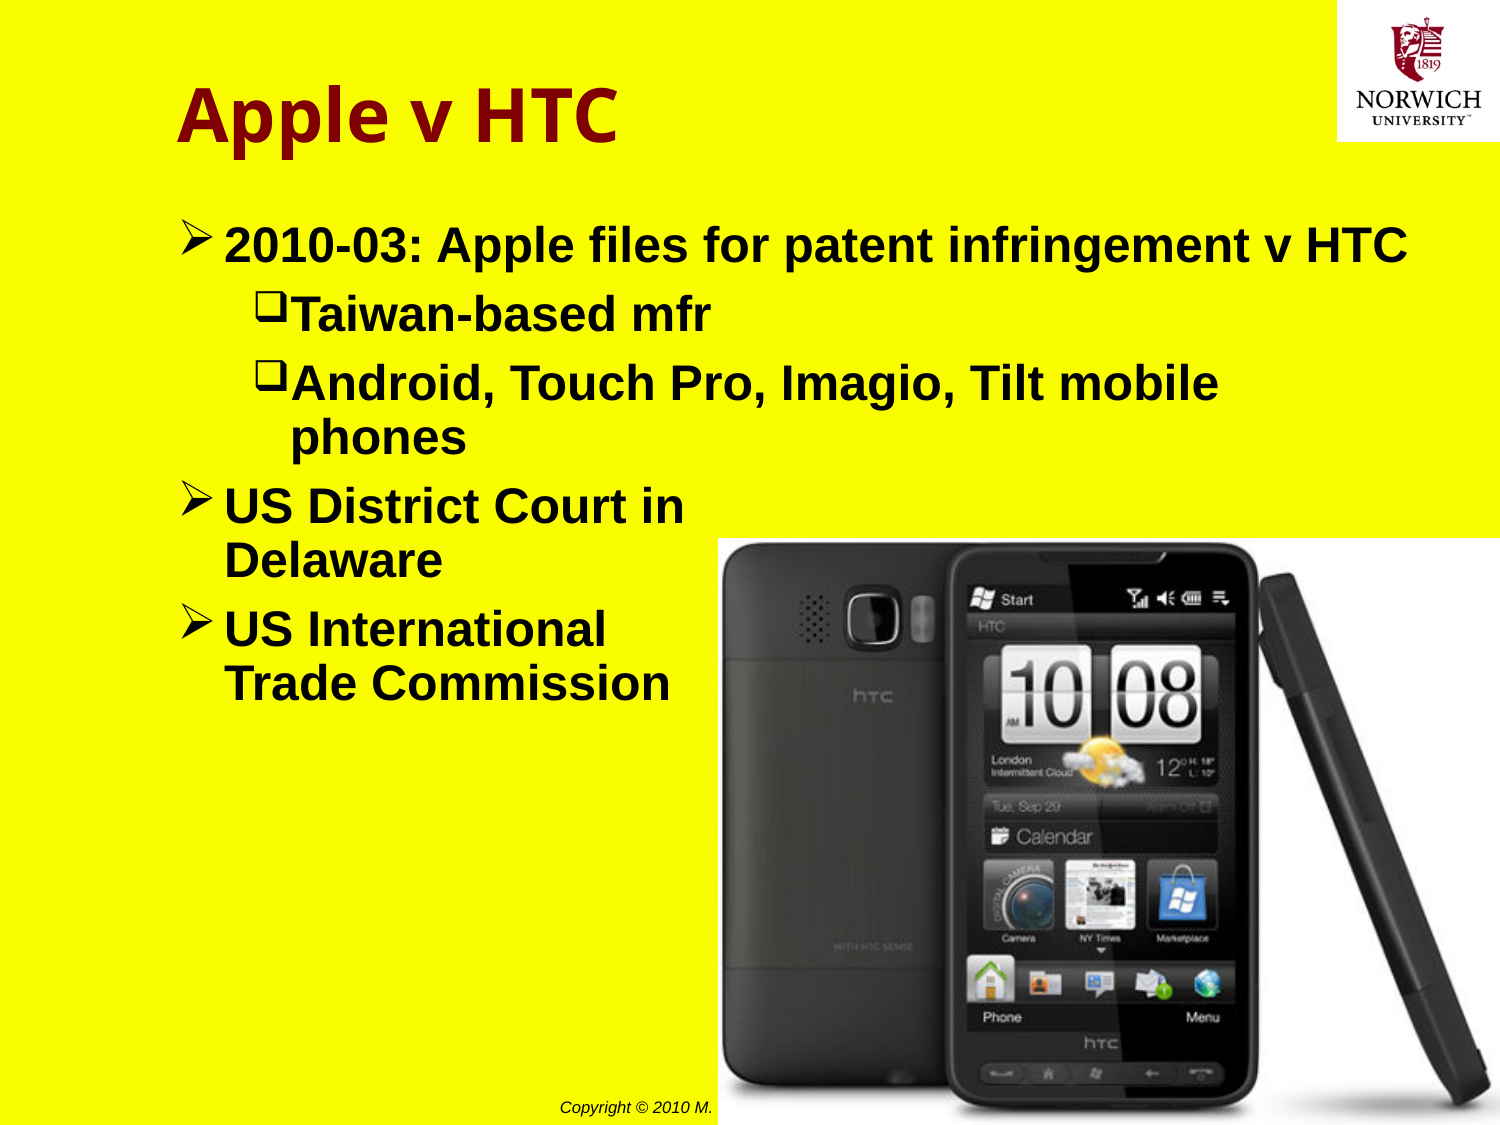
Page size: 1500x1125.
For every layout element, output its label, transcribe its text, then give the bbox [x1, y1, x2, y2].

picture [718, 538, 1500, 1125]
title Apple v HTC [161, 24, 1339, 211]
picture [1337, 0, 1500, 142]
list 2010-03: Apple files for patent infringement v HTC Taiwan-based mfr Android, Touch Pro, Imagio, Tilt mobile phones US District Court in Delaware US International Trade Commission [161, 211, 1426, 1038]
